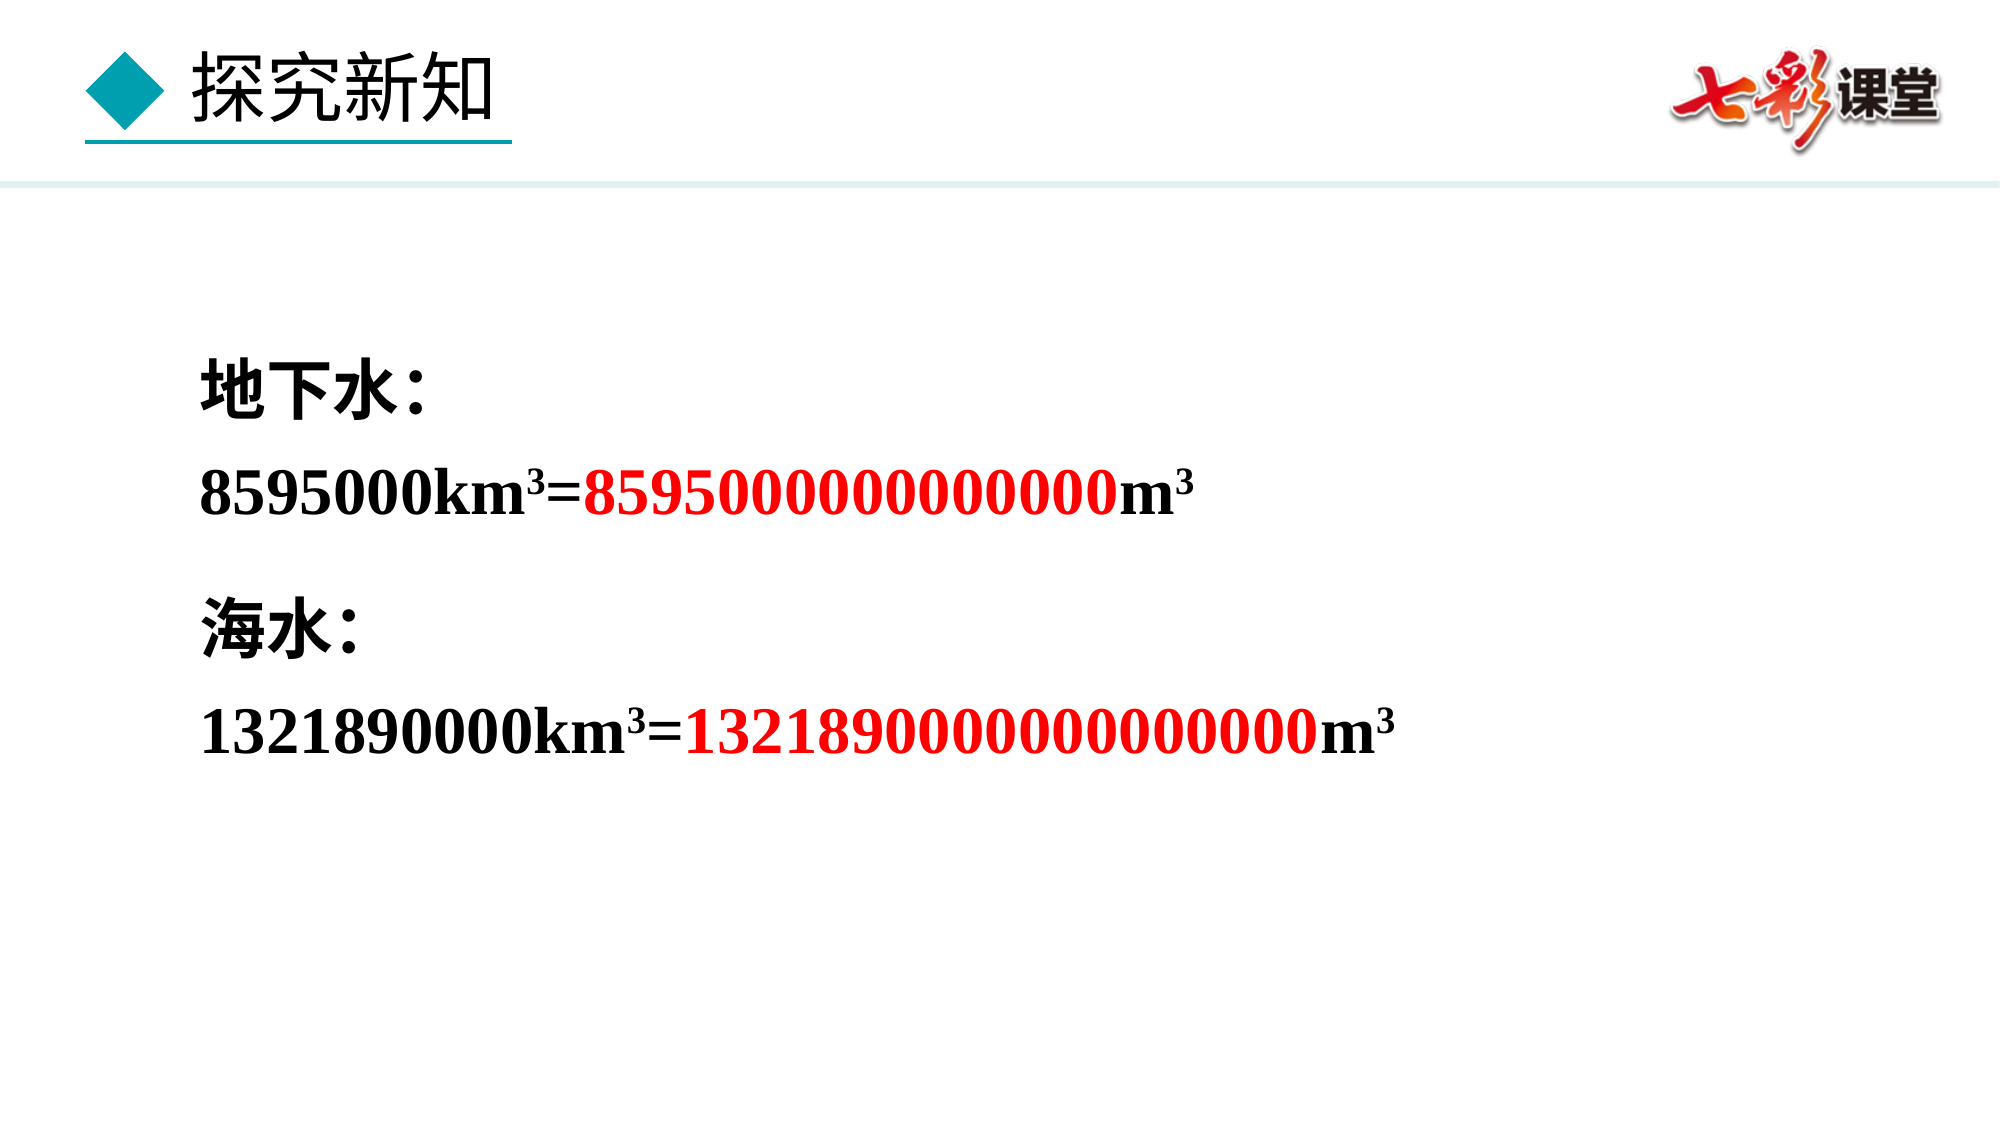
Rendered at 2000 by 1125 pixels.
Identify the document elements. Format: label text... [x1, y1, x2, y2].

picture [1666, 42, 1948, 157]
text_box 地下水： 8595000km3=8595000000000000m3 [179, 317, 1288, 538]
text_box 海水：1321890000km3=1321890000000000000m3 [179, 556, 1555, 777]
